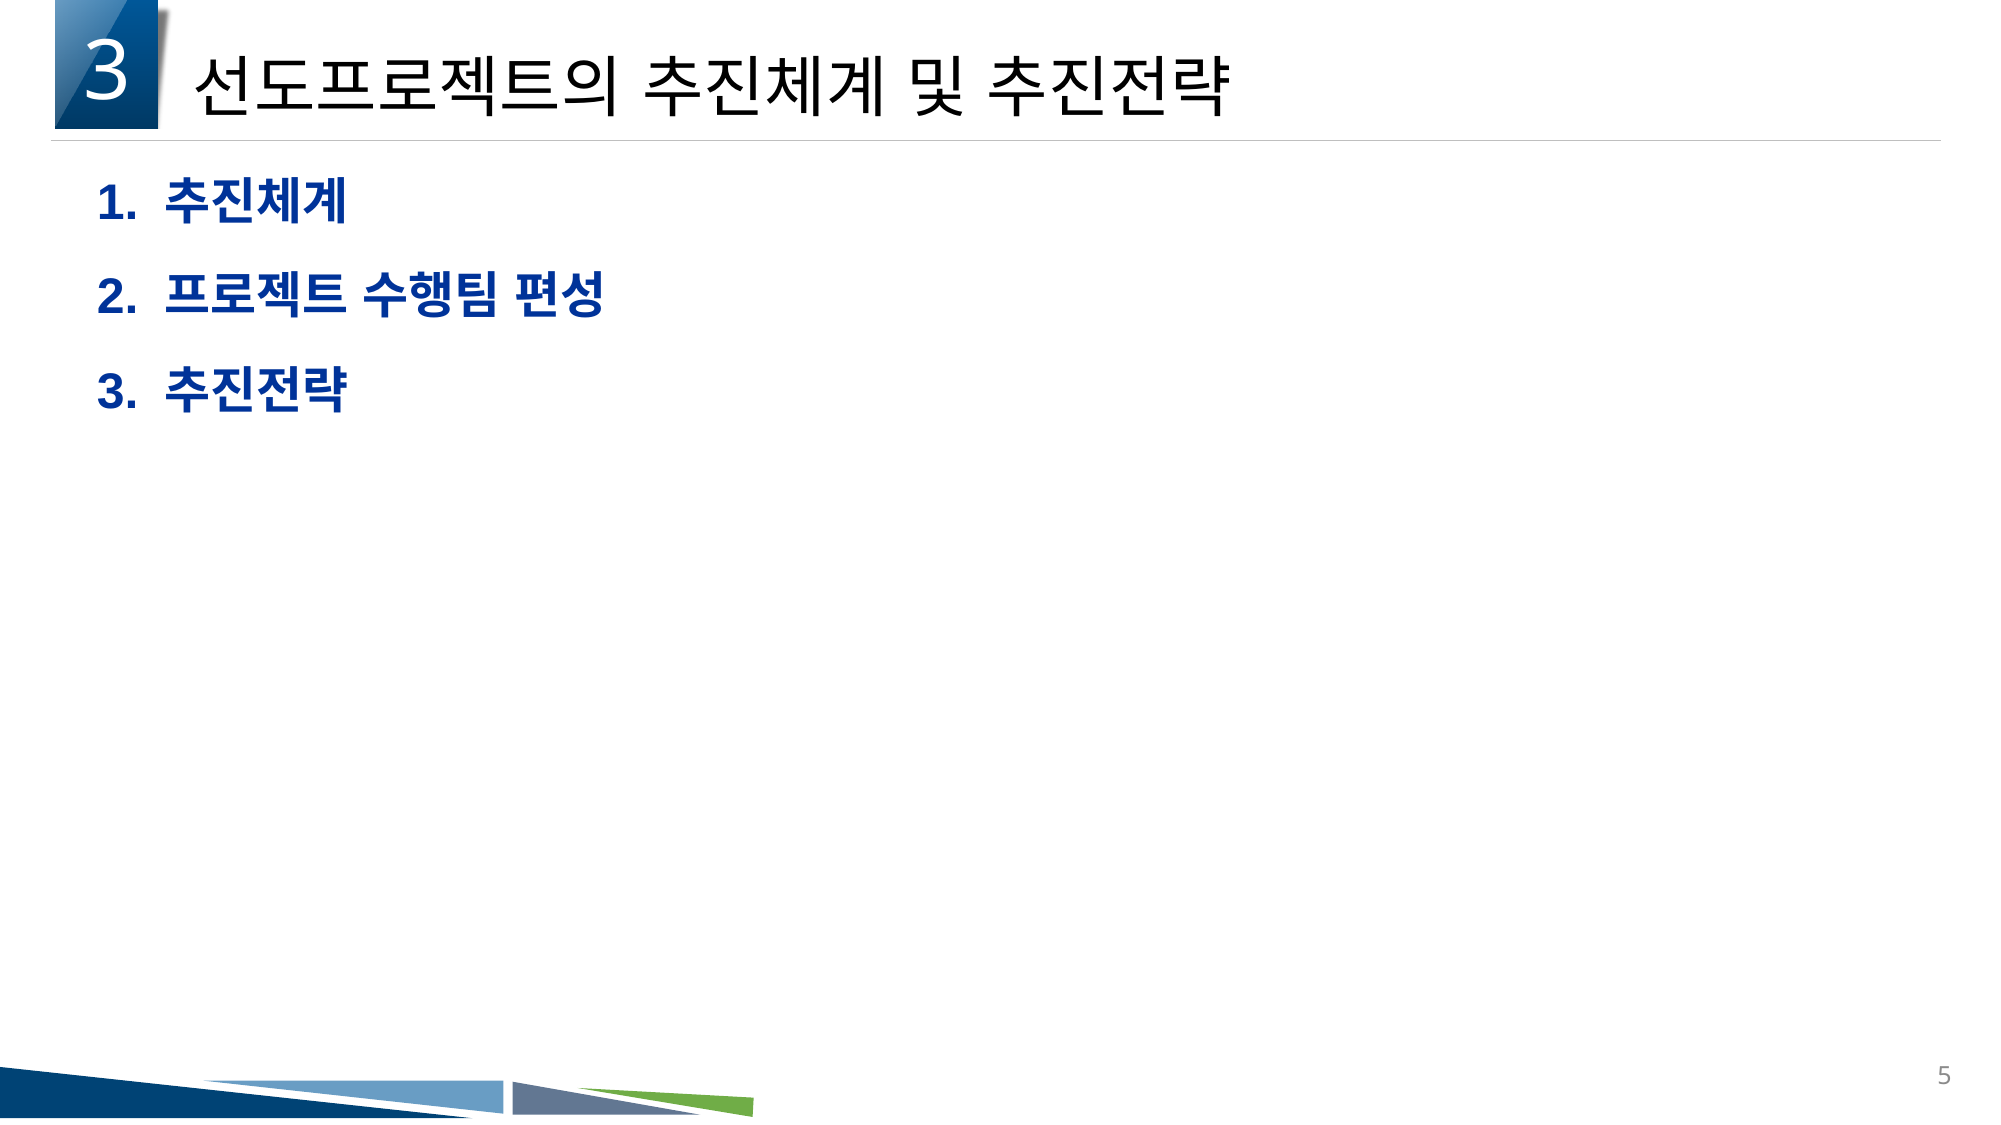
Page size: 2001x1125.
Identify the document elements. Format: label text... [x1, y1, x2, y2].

text_box 2. 프로젝트 수행팀 편성 [82, 256, 1606, 332]
text_box 3. 추진전략 [82, 350, 1606, 426]
text_box 선도프로젝트의 추진체계 및 추진전략 [177, 37, 1896, 132]
text_box 3 [62, 29, 152, 156]
text_box 1. 추진체계 [82, 161, 1303, 237]
slide_number 5 [1516, 1046, 1967, 1107]
